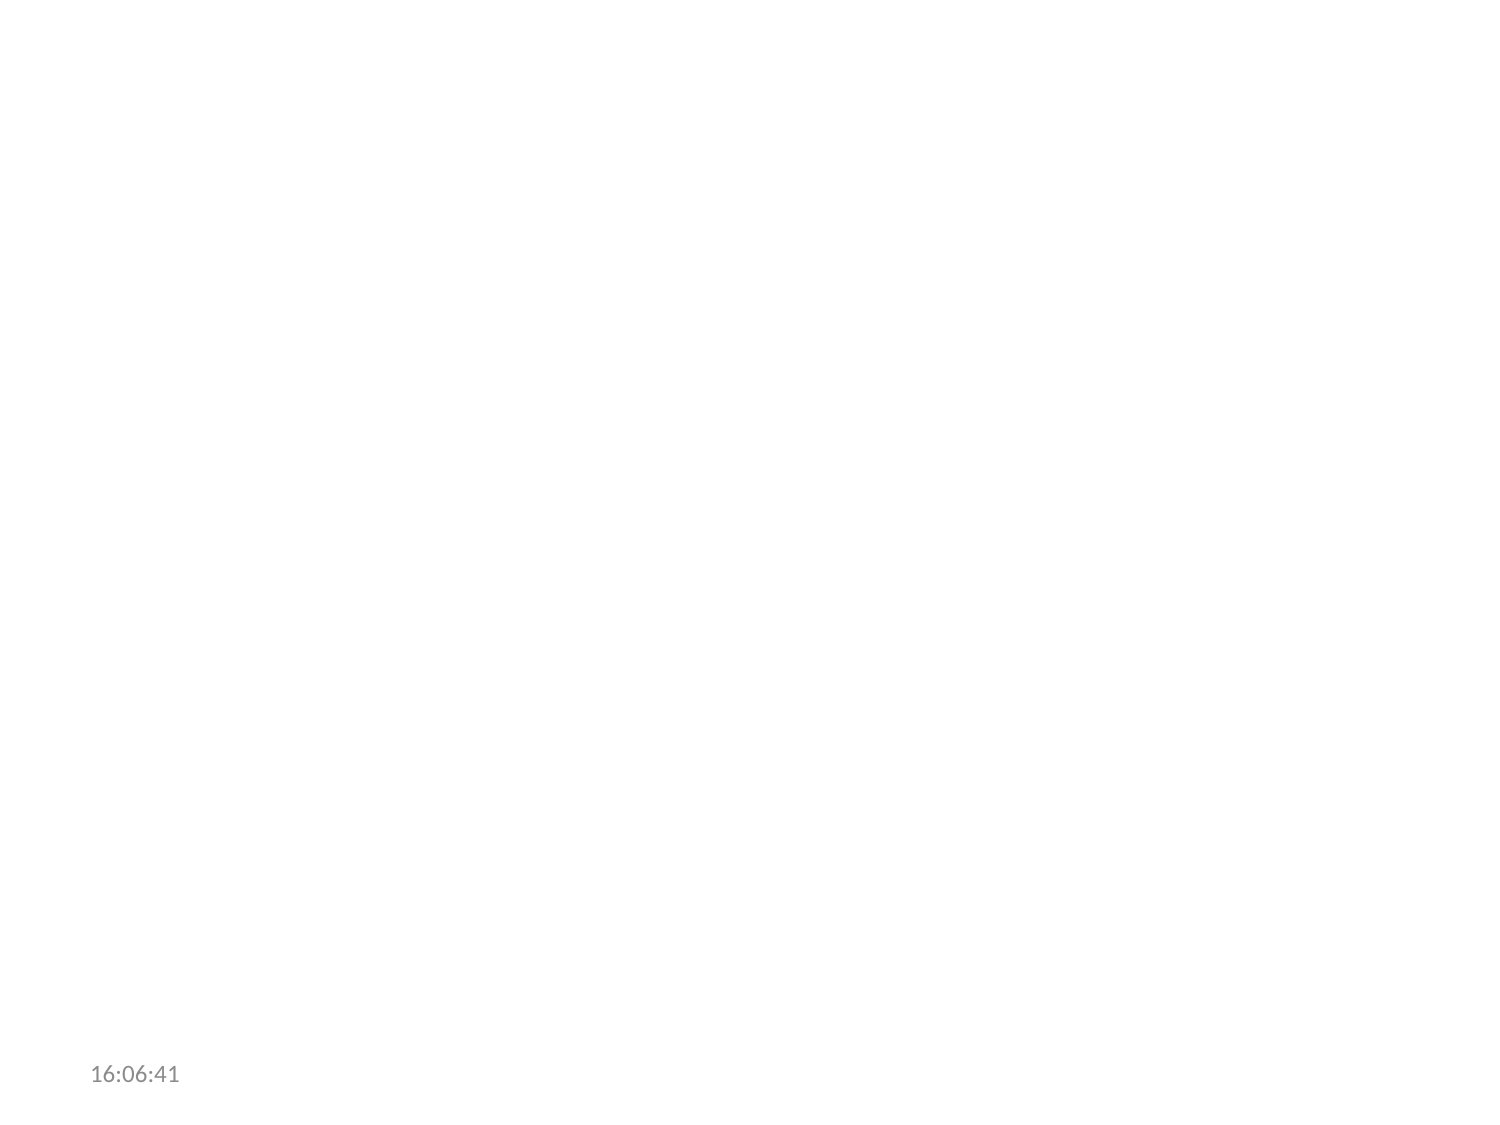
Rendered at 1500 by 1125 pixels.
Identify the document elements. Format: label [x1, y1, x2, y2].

slide_number [75, 1042, 425, 1103]
